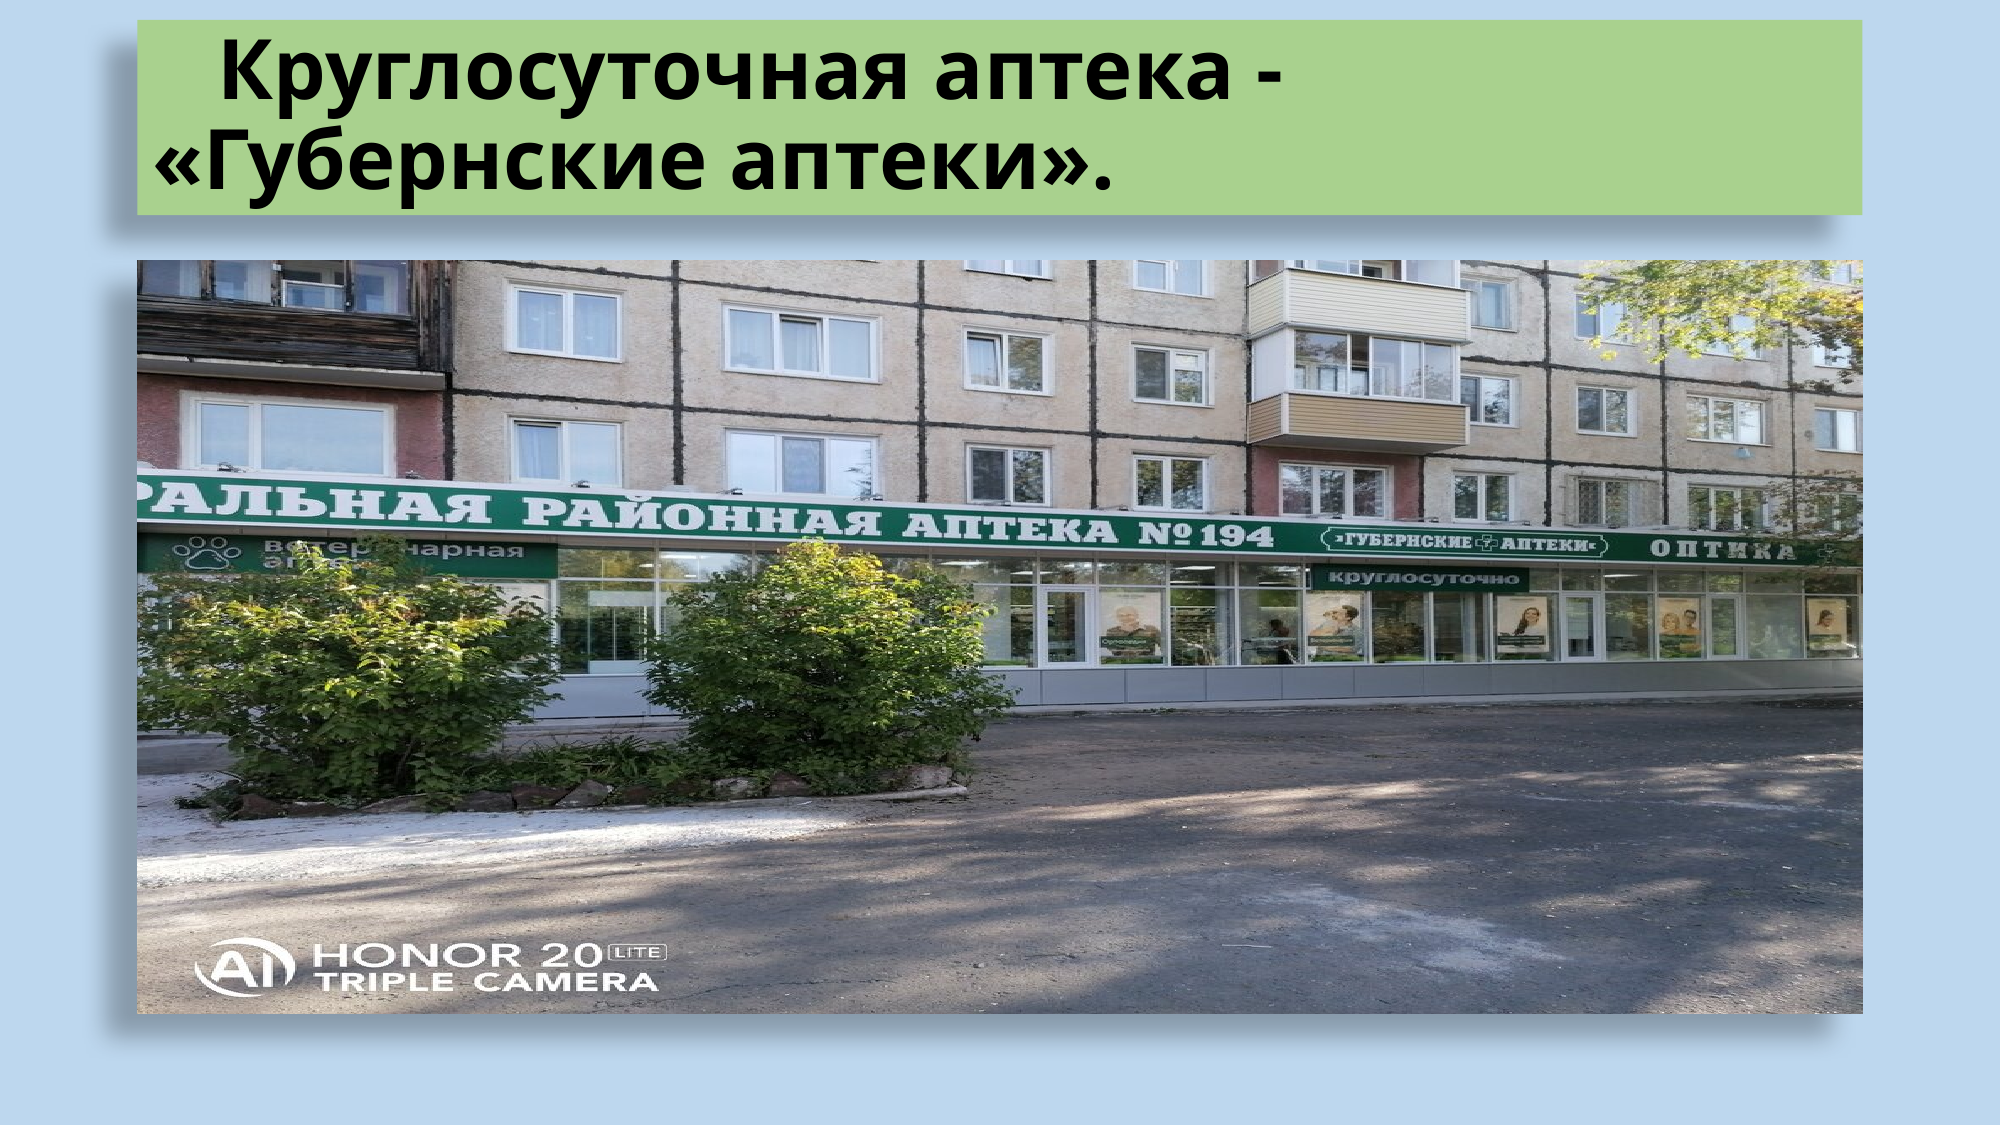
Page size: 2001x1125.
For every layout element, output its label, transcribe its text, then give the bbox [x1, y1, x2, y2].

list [137, 260, 1863, 1014]
title Круглосуточная аптека - «Губернские аптеки». [137, 19, 1863, 216]
